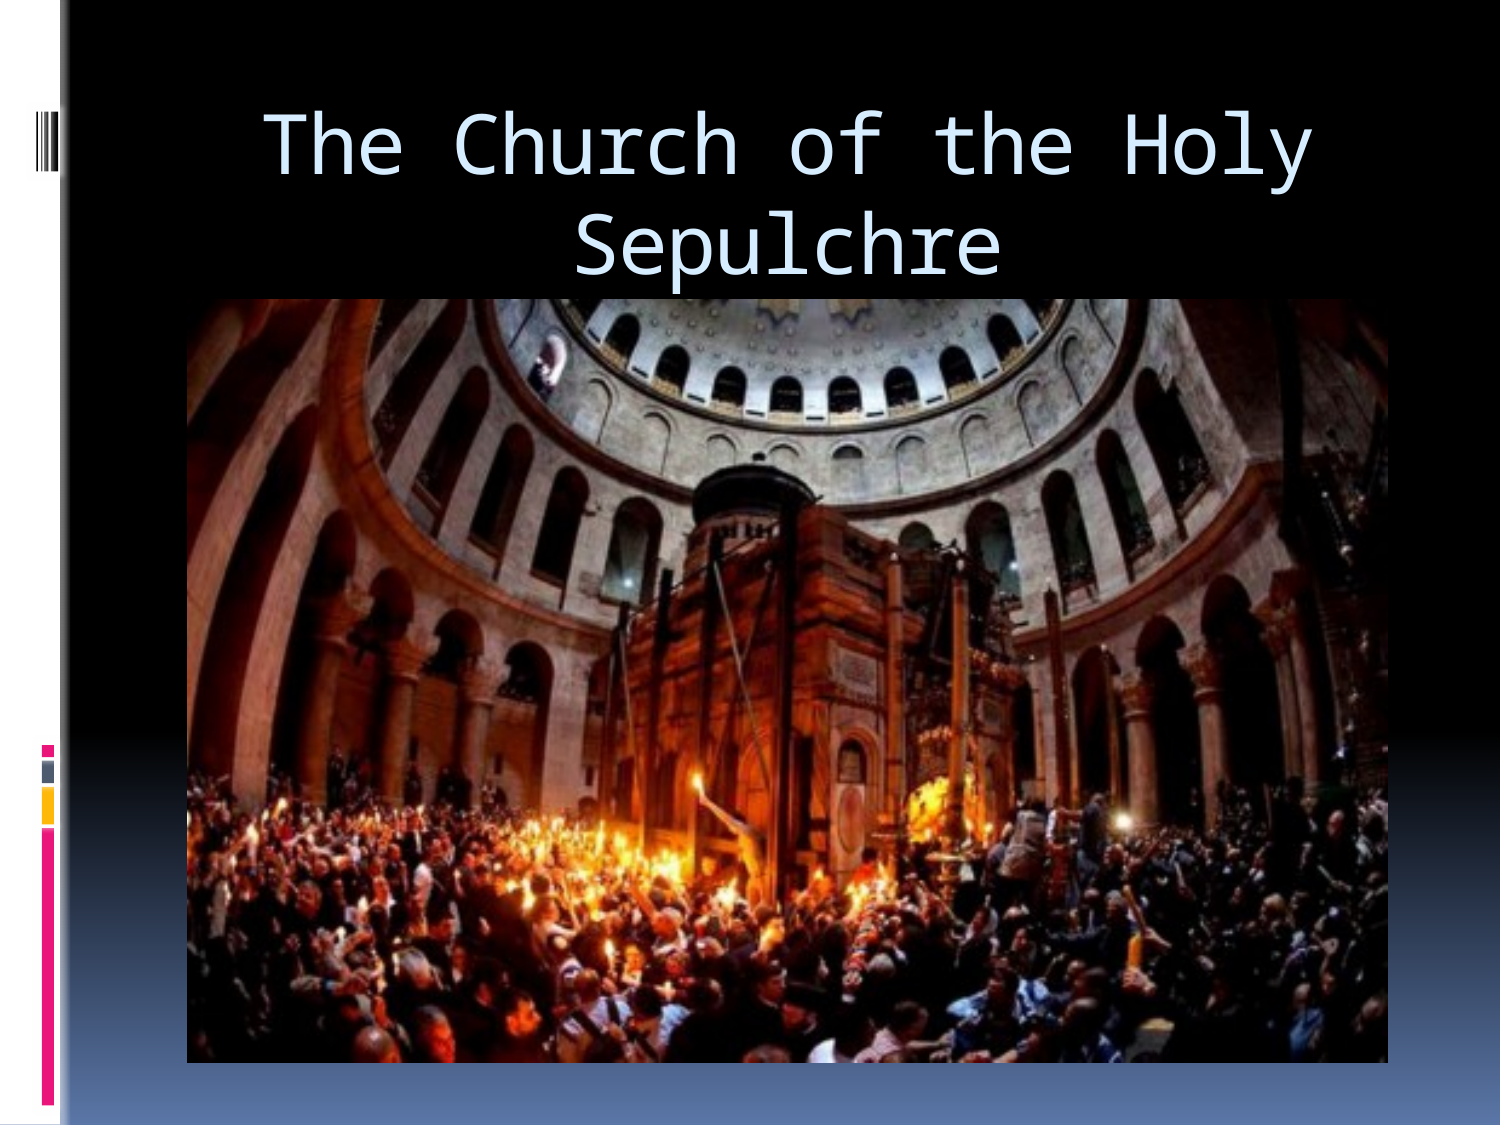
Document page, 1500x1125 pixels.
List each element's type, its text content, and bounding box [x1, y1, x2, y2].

title The Church of the Holy Sepulchre [150, 83, 1425, 234]
picture [186, 299, 1389, 1063]
